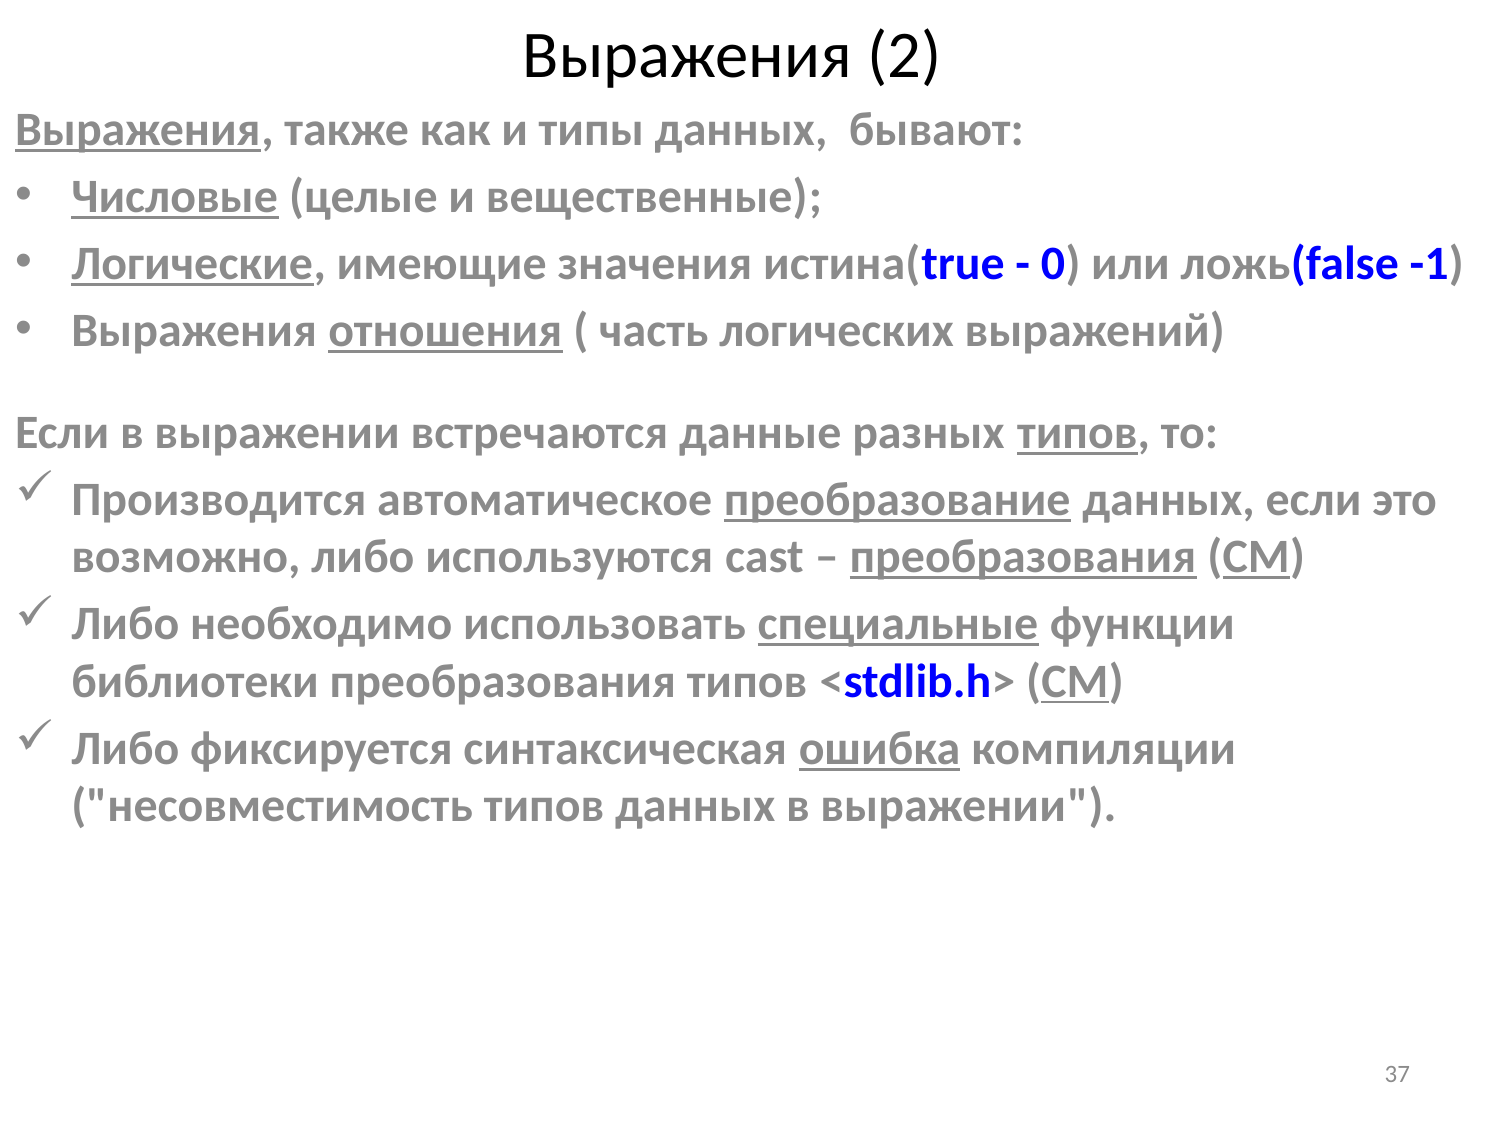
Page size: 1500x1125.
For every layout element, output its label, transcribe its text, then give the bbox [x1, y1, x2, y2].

title Выражения (2) [159, 0, 1306, 89]
text_box Выражения, также как и типы данных, бывают: Числовые (целые и вещественные); Логические, имеющие значения истина(true - 0) или ложь(false -1) Выражения отношения ( часть логических выражений) Если в выражении встречаются данные разных типов, то: Производится автоматическое преобразование данных, если это возможно, либо используются cast – преобразования (СМ) Либо необходимо использовать специальные функции библиотеки преобразования типов <stdlib.h> (СМ) Либо фиксируется синтаксическая ошибка компиляции ("несовместимость типов данных в выражении"). [0, 89, 1495, 1035]
slide_number 37 [1074, 1042, 1425, 1103]
